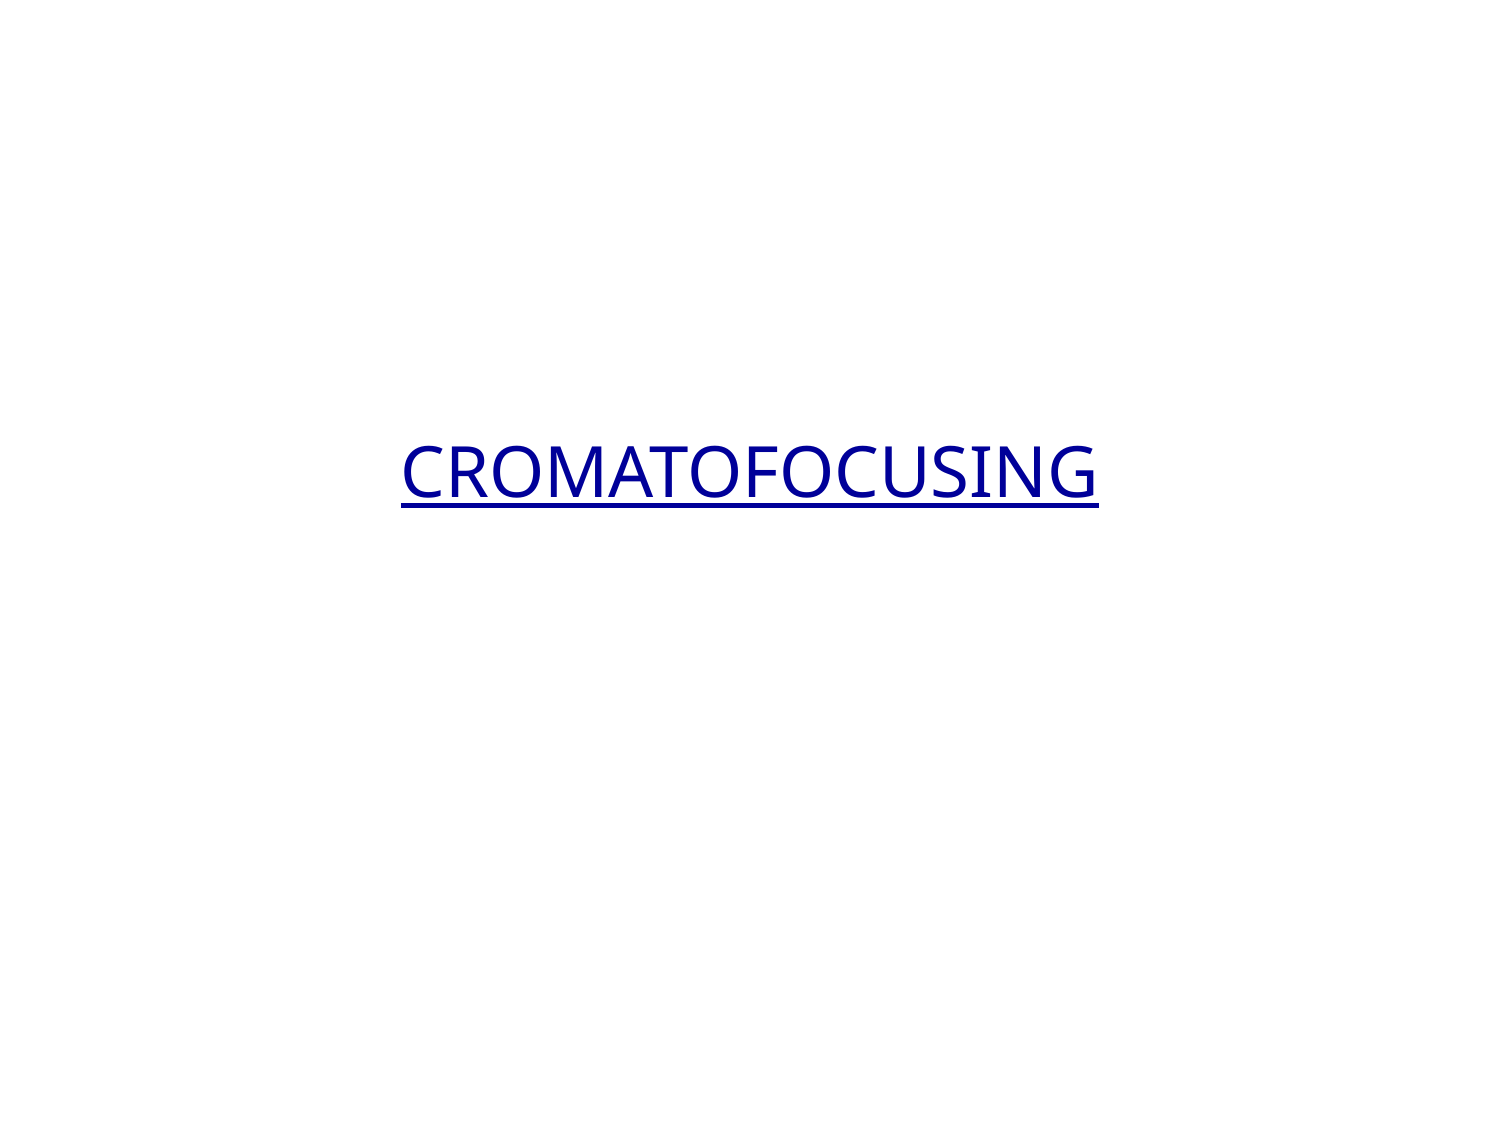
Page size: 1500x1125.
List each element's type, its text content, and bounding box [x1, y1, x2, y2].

title CROMATOFOCUSING [112, 374, 1388, 563]
